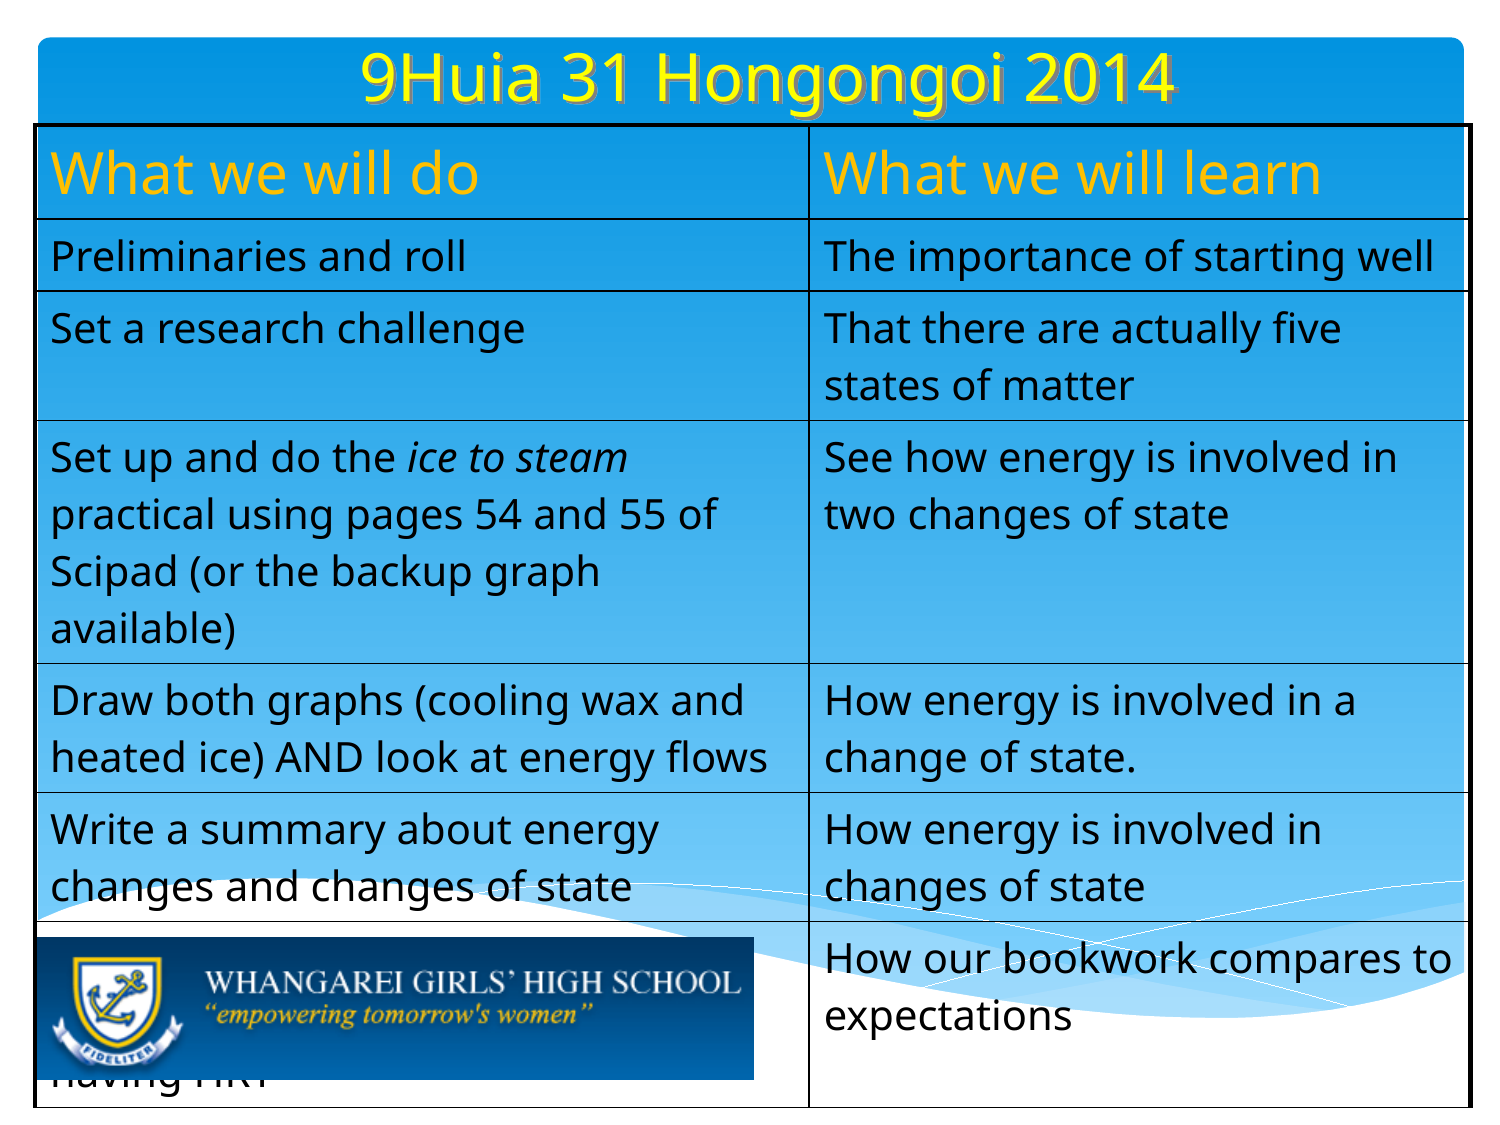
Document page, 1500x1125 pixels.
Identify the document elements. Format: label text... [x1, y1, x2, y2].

table_cell See how energy is involved in two changes of state [810, 421, 1468, 663]
table_header What we will do [37, 127, 808, 218]
table_cell How our bookwork compares to expectations [810, 922, 1468, 1107]
table_cell How energy is involved in changes of state [810, 793, 1468, 921]
table_cell The importance of starting well [810, 220, 1468, 290]
table_cell If time, get our Scipads and books marked for the previous unit while having HRT [37, 922, 808, 1107]
table_cell How energy is involved in a change of state. [810, 664, 1468, 792]
table_header What we will learn [810, 127, 1468, 218]
table_cell Preliminaries and roll [37, 220, 808, 290]
table_cell Set up and do the ice to steam practical using pages 54 and 55 of Scipad (or the backup graph available) [37, 421, 808, 663]
table_cell Write a summary about energy changes and changes of state [37, 793, 808, 921]
picture [37, 937, 754, 1080]
table_cell Draw both graphs (cooling wax and heated ice) AND look at energy flows [37, 664, 808, 792]
text_box 9Huia 31 Hongongoi 2014 [162, 24, 1375, 123]
table_cell That there are actually five states of matter [810, 292, 1468, 420]
table_cell Set a research challenge [37, 292, 808, 420]
